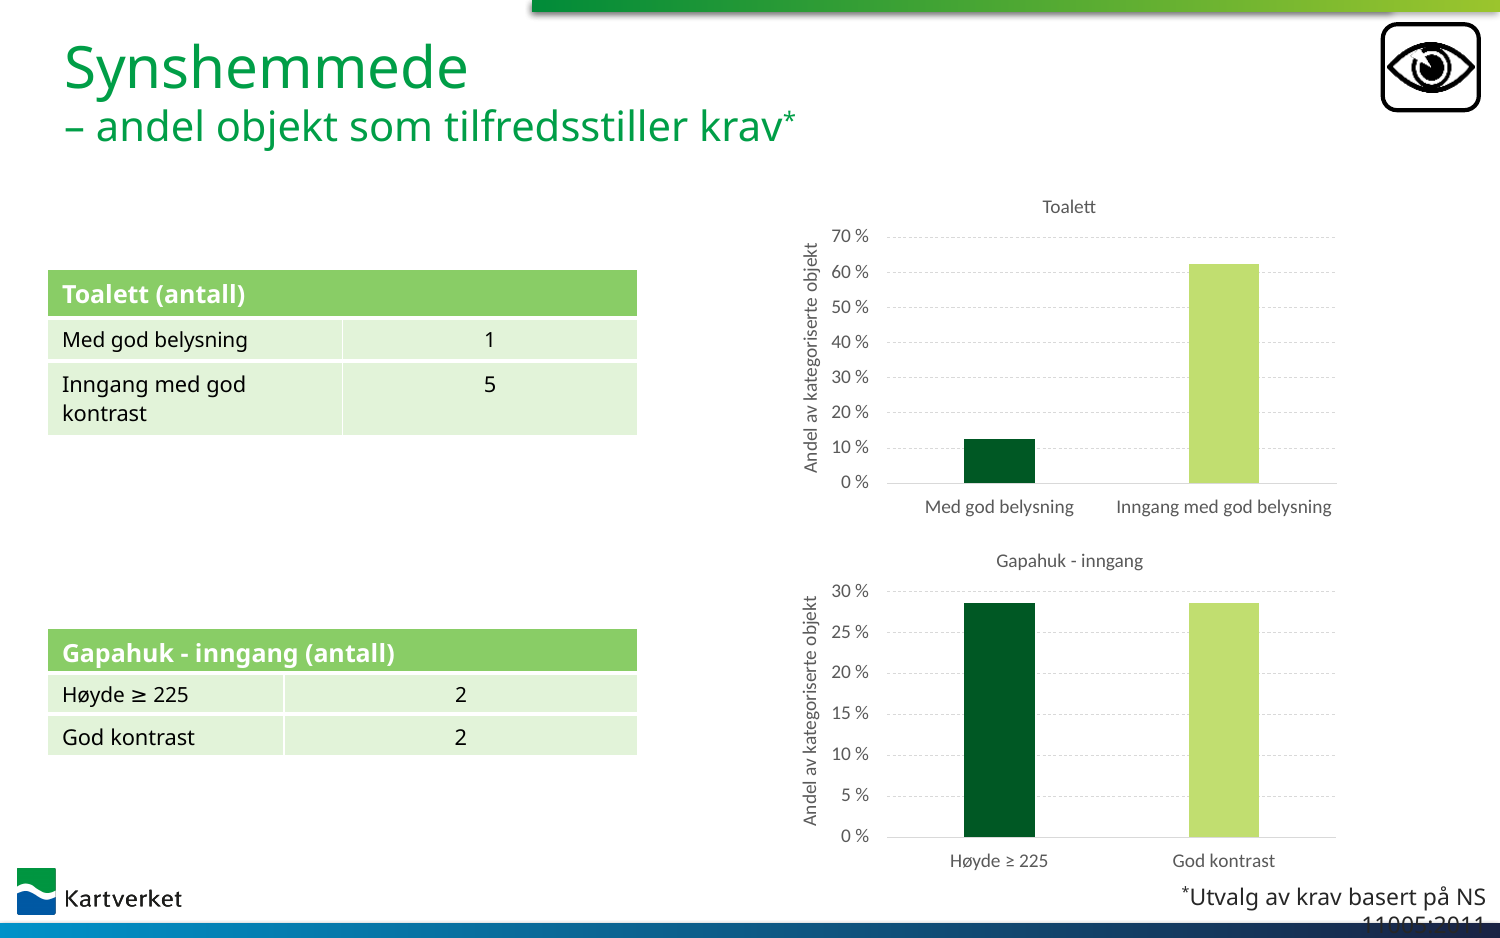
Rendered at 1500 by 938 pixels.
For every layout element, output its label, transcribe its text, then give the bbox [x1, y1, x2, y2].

picture [791, 541, 1348, 880]
table_cell Med god belysning [48, 320, 342, 359]
text_box *Utvalg av krav basert på NS 11005:2011 [1068, 873, 1500, 938]
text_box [1382, 24, 1480, 111]
table_cell Høyde ≥ 225 [48, 675, 283, 712]
table_header Gapahuk - inngang (antall) [48, 629, 637, 671]
table_header Toalett (antall) [48, 270, 637, 316]
table_cell God kontrast [48, 716, 283, 755]
text_box Synshemmede – andel objekt som tilfredsstiller krav* [49, 24, 1431, 158]
picture [791, 187, 1348, 526]
table_cell 1 [343, 320, 637, 359]
table_cell 5 [343, 363, 637, 435]
table_cell 2 [285, 716, 637, 755]
table_cell Inngang med god kontrast [48, 363, 342, 435]
table_cell 2 [285, 675, 637, 712]
